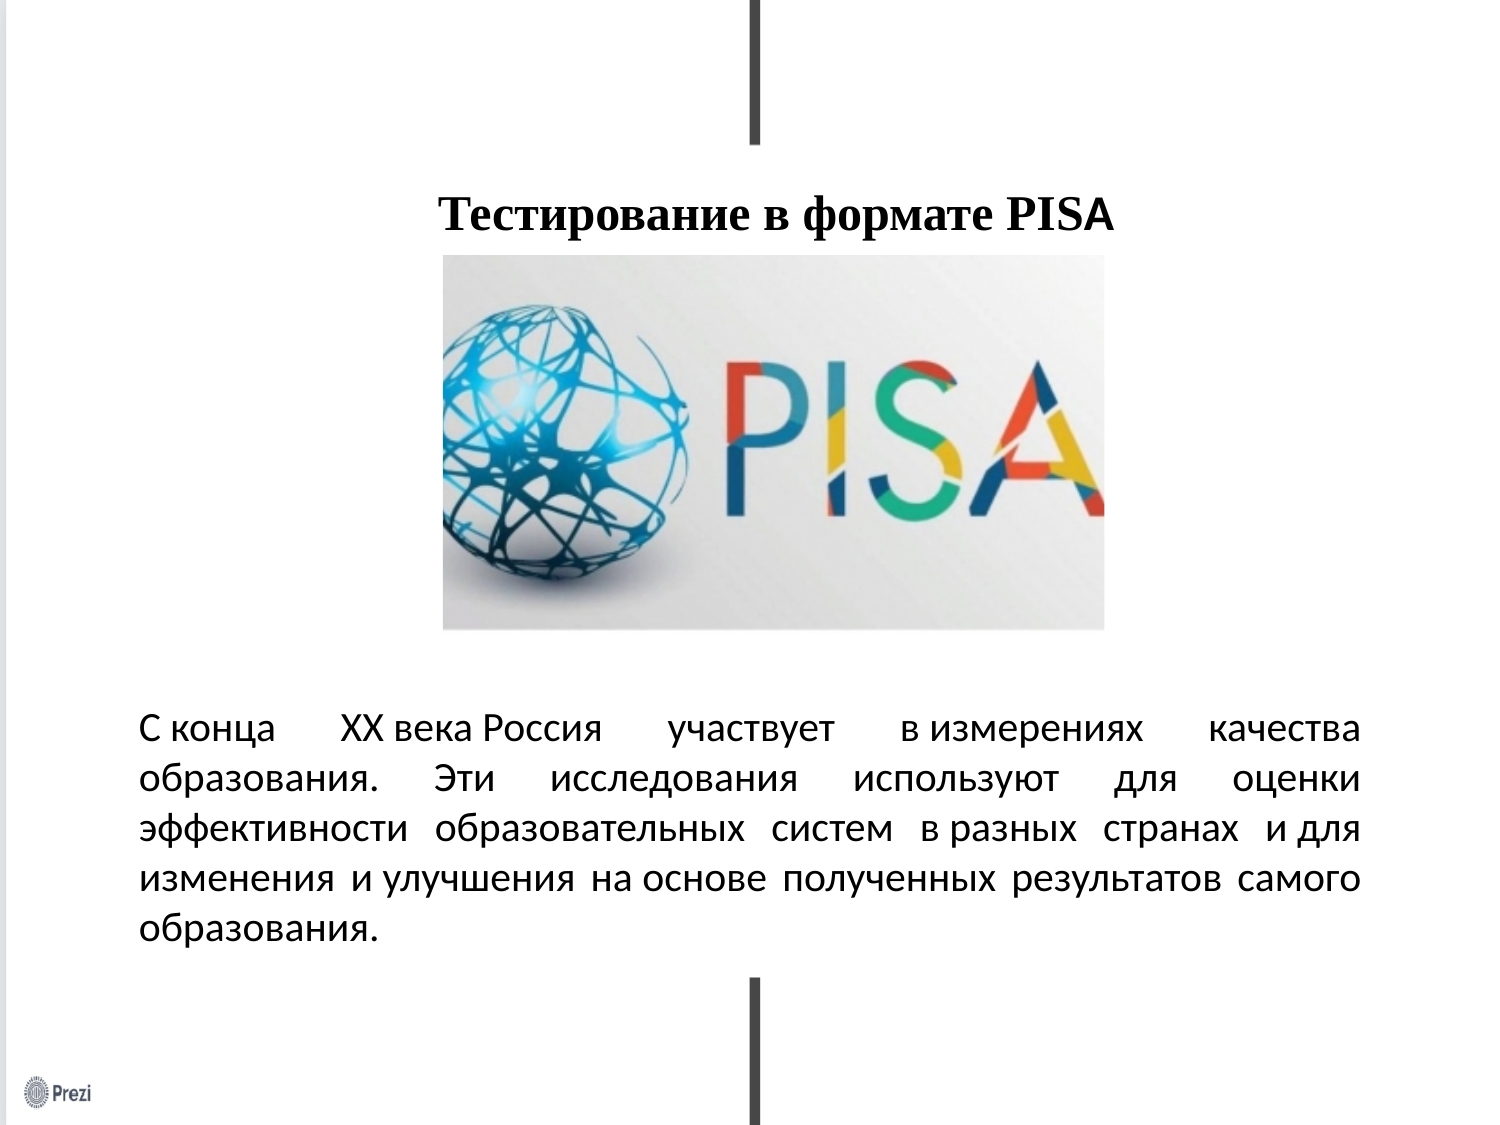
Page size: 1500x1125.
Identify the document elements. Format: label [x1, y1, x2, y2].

picture [442, 255, 1105, 634]
list [0, 0, 1500, 1125]
